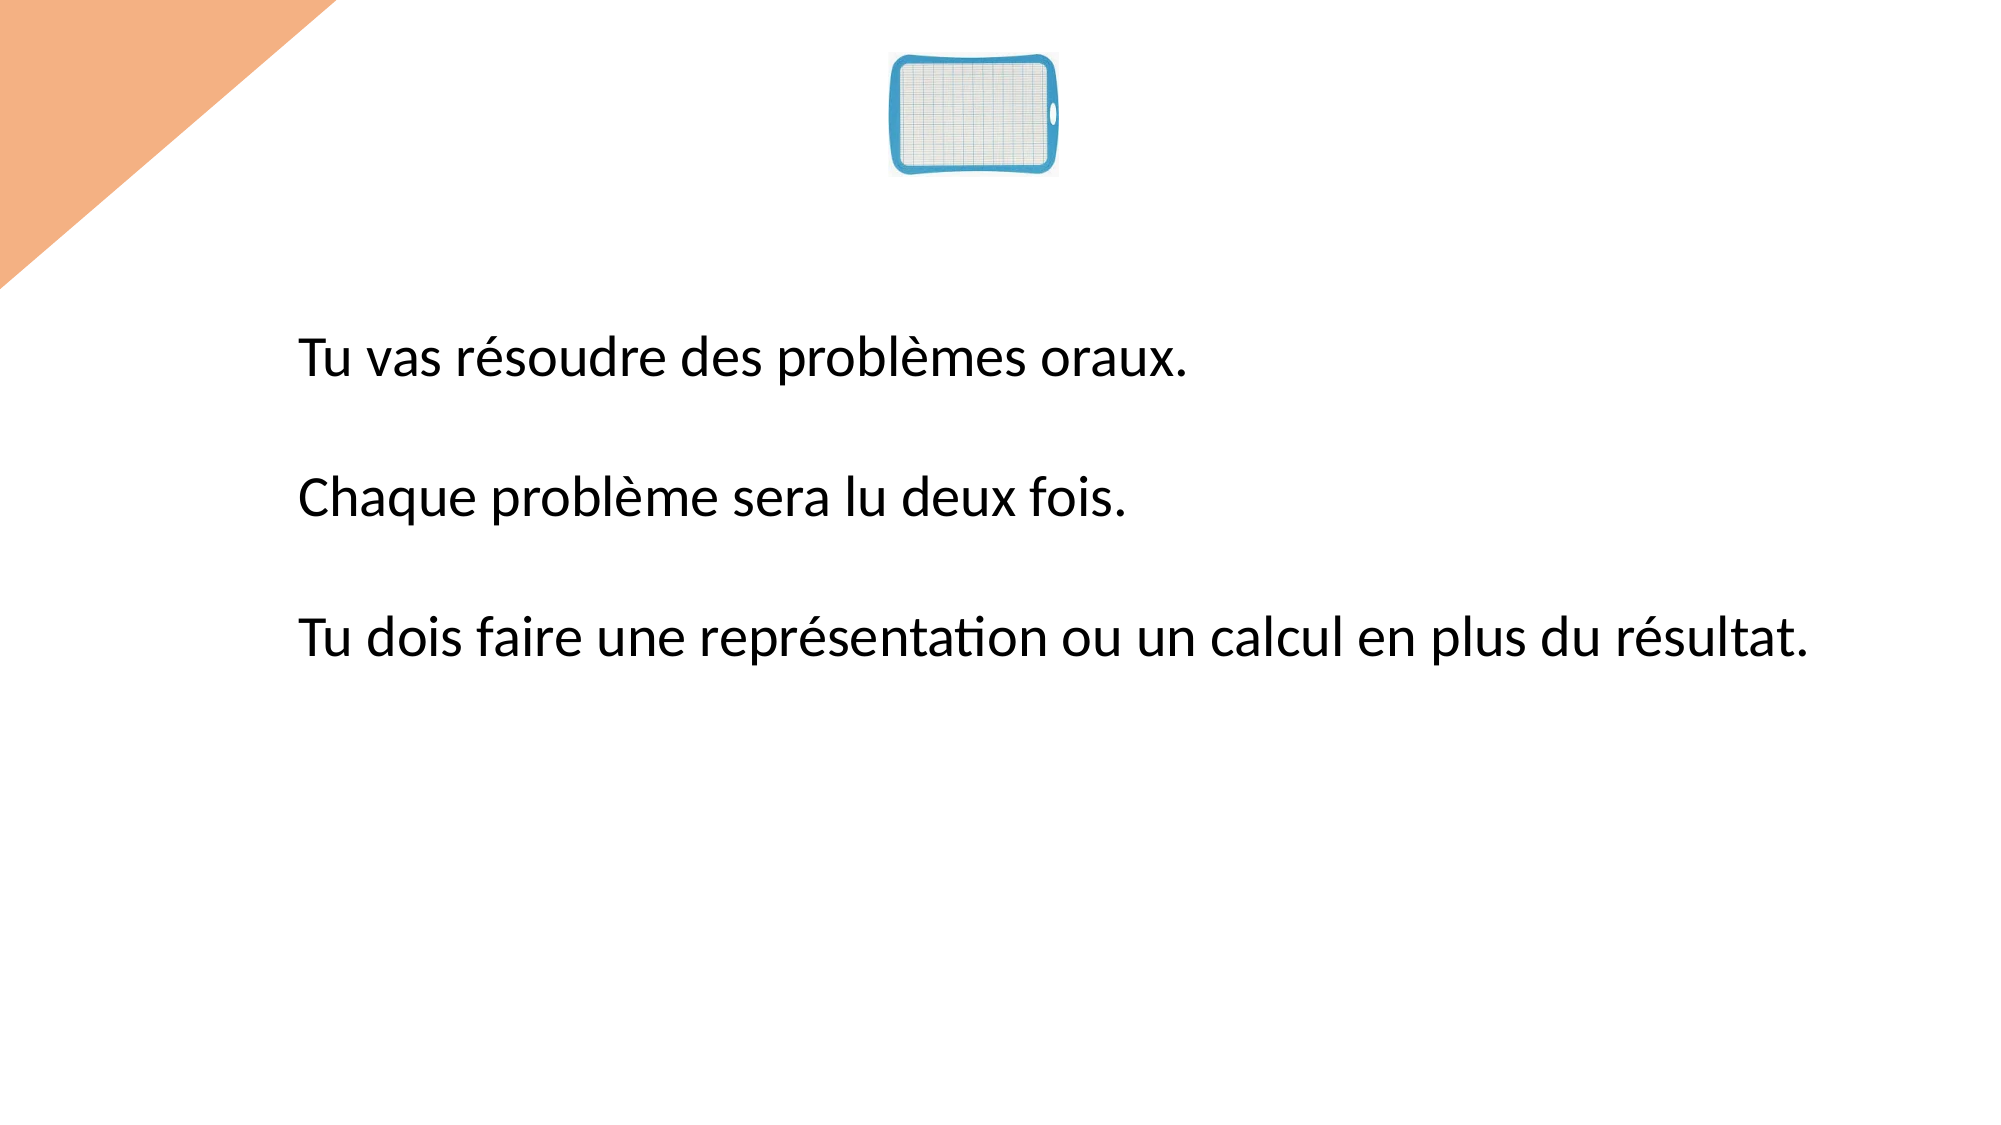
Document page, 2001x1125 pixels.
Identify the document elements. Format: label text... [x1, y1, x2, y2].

picture [888, 52, 1059, 177]
text_box Tu vas résoudre des problèmes oraux. Chaque problème sera lu deux fois. Tu dois faire une représentation ou un calcul en plus du résultat. [283, 310, 1834, 676]
text_box [0, 0, 337, 290]
